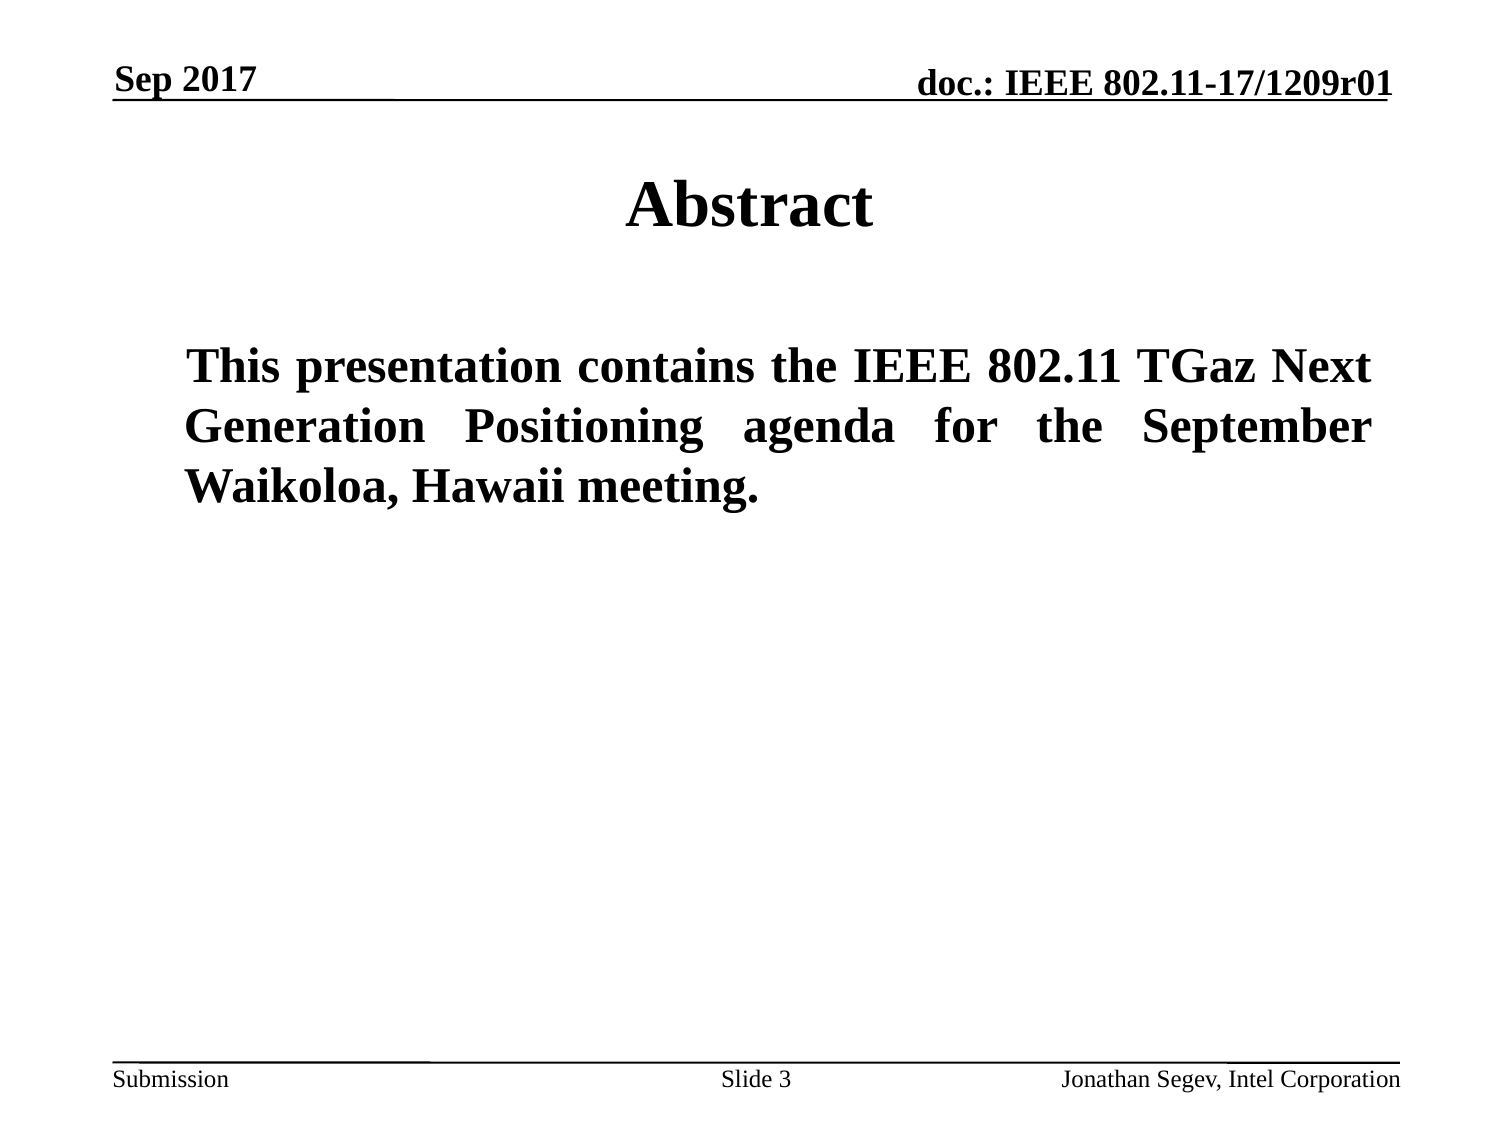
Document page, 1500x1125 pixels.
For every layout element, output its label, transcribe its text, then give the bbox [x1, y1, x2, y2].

footer Jonathan Segev, Intel Corporation [902, 1061, 1402, 1093]
title Abstract [112, 112, 1388, 288]
slide_number Slide 3 [712, 1061, 800, 1123]
list This presentation contains the IEEE 802.11 TGaz Next Generation Positioning agenda for the September Waikoloa, Hawaii meeting. [112, 324, 1388, 1001]
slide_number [114, 54, 540, 100]
